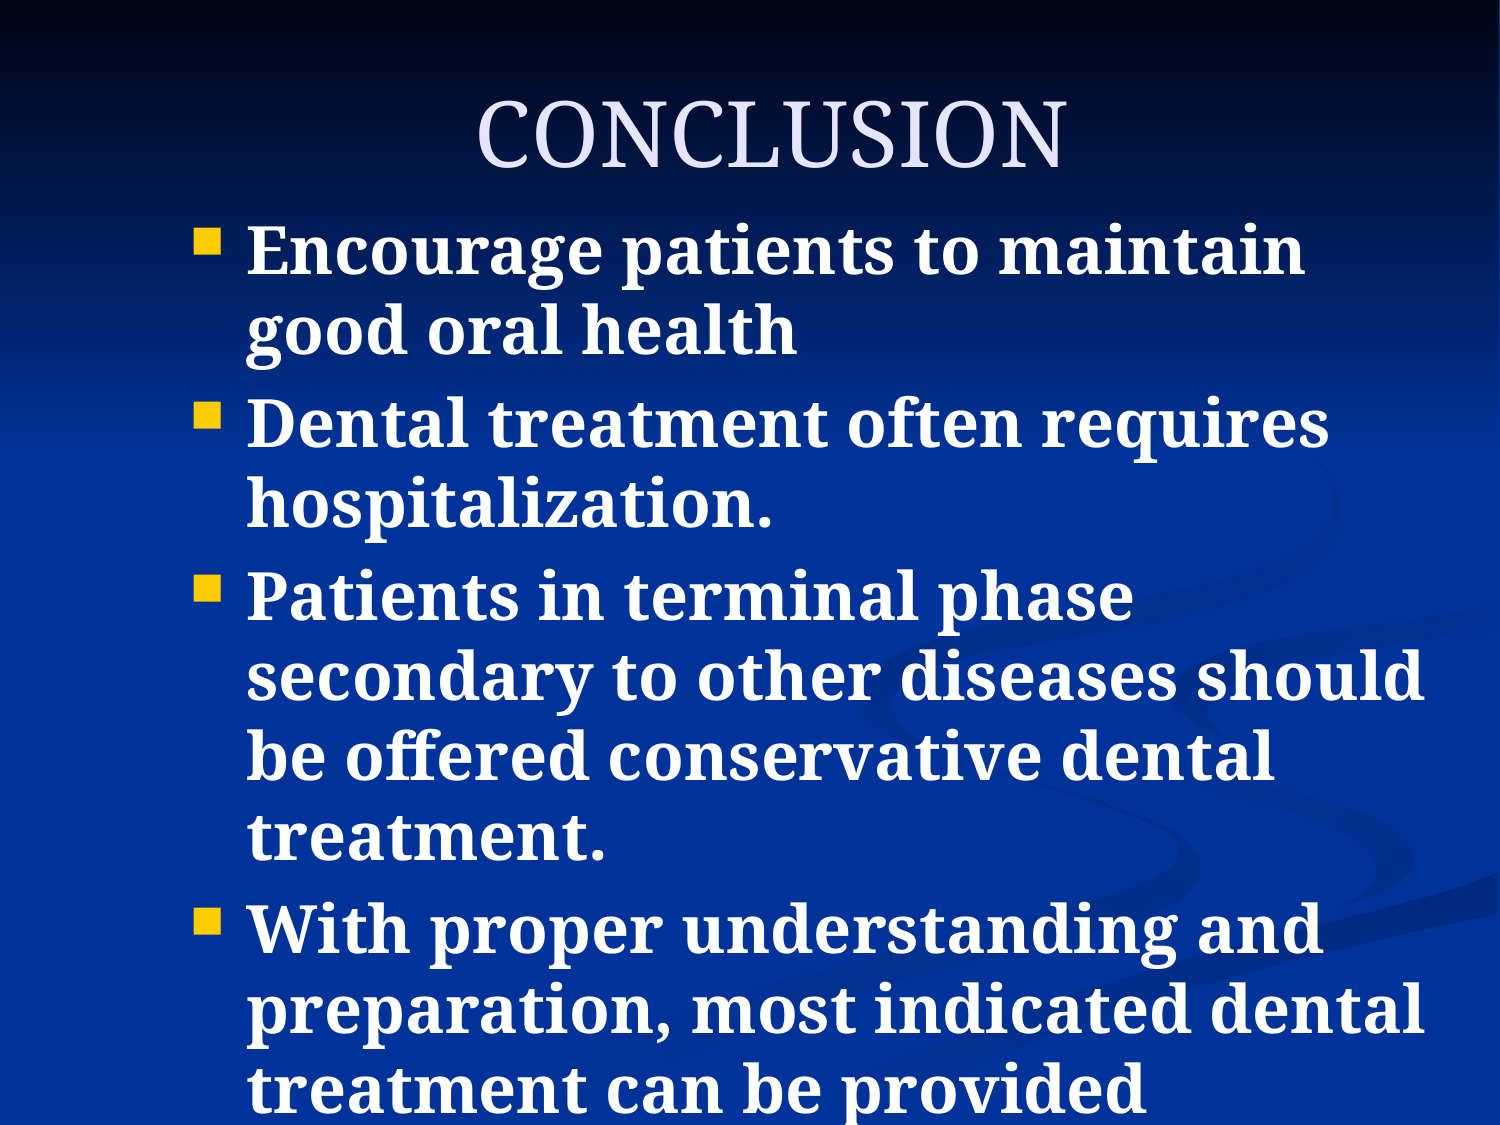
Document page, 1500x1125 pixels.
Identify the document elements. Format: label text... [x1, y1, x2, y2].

list Encourage patients to maintain good oral health Dental treatment often requires hospitalization. Patients in terminal phase secondary to other diseases should be offered conservative dental treatment. With proper understanding and preparation, most indicated dental treatment can be provided [174, 199, 1451, 1063]
title CONCLUSION [137, 37, 1413, 226]
